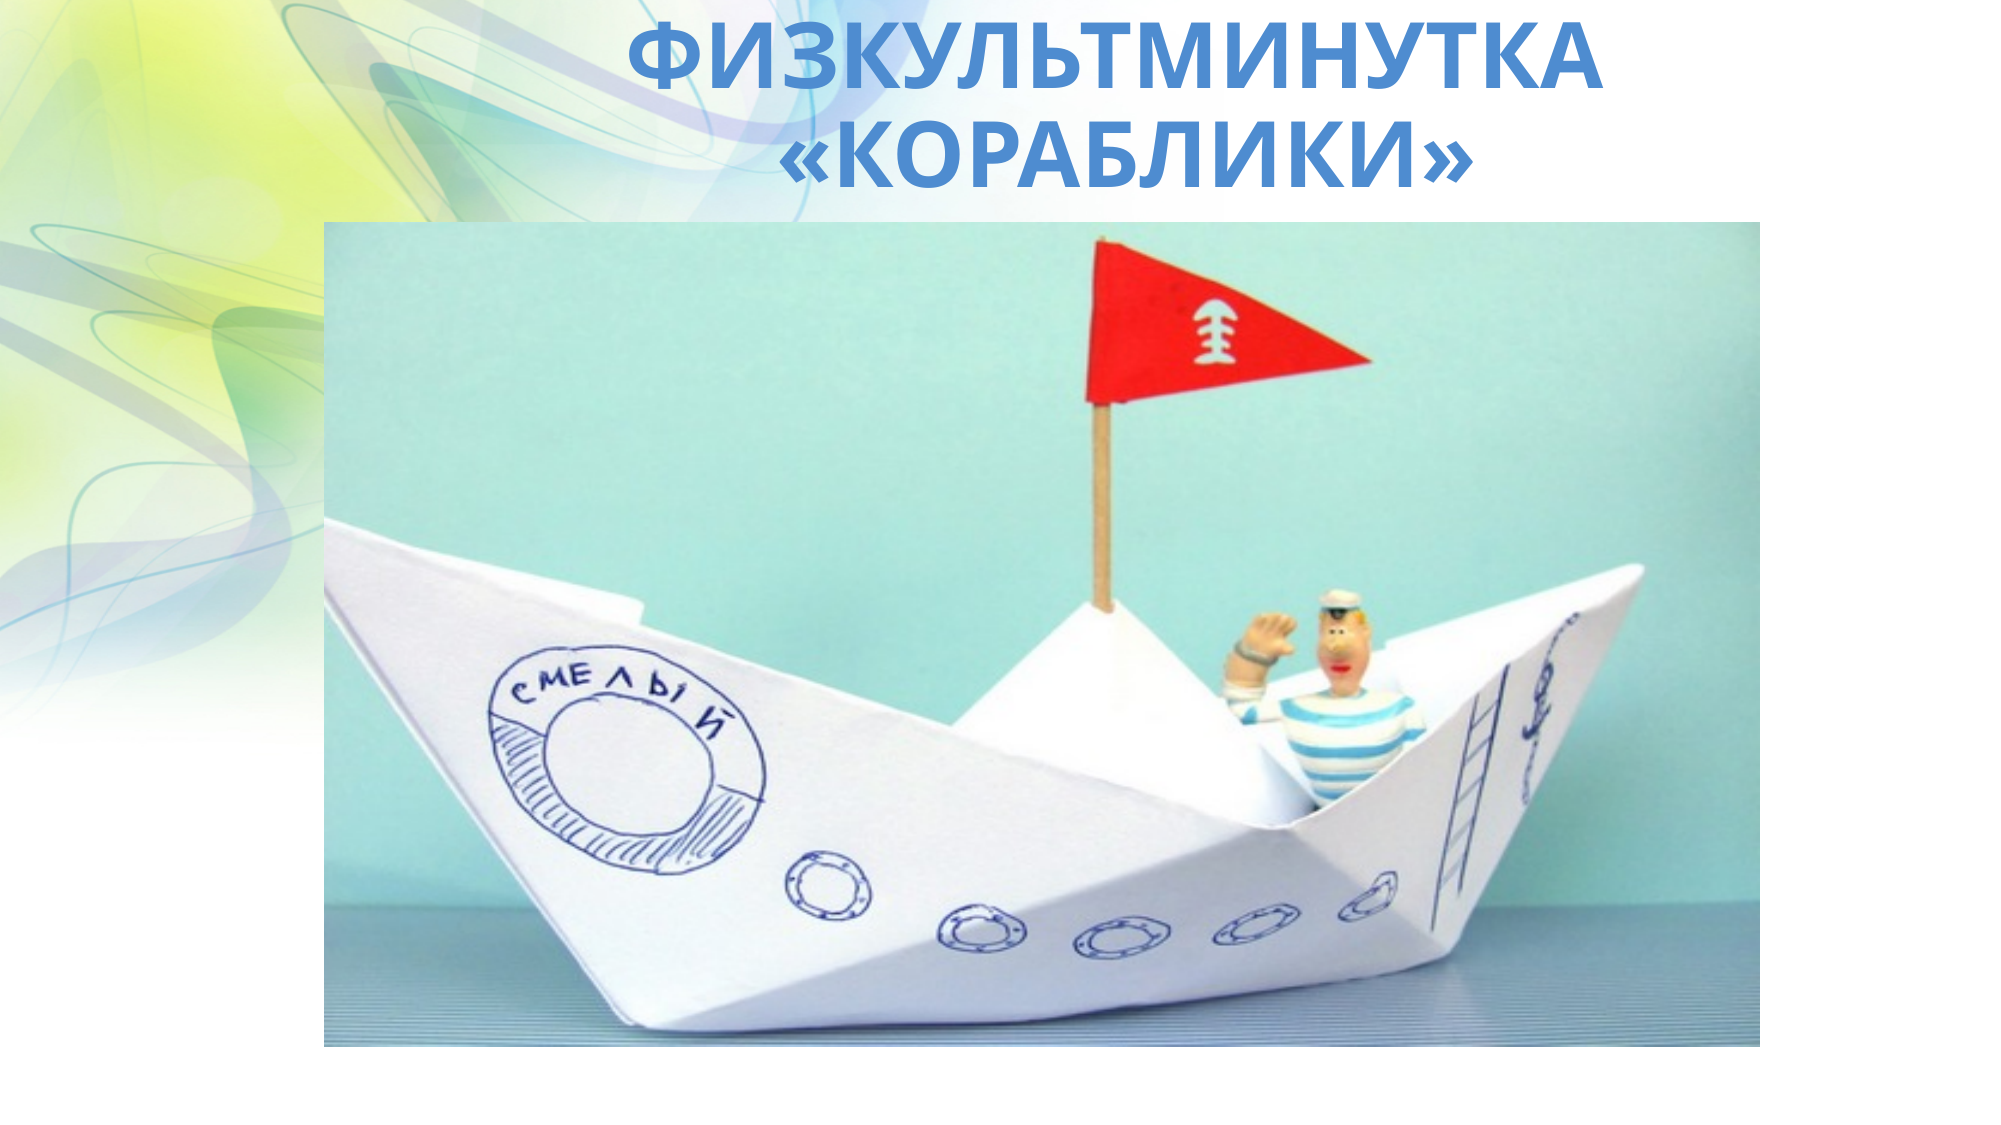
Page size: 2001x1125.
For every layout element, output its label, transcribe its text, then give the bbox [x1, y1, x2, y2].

picture [0, 0, 2001, 1125]
title Физкультминутка «Кораблики» [503, 0, 1727, 218]
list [324, 222, 1759, 1048]
